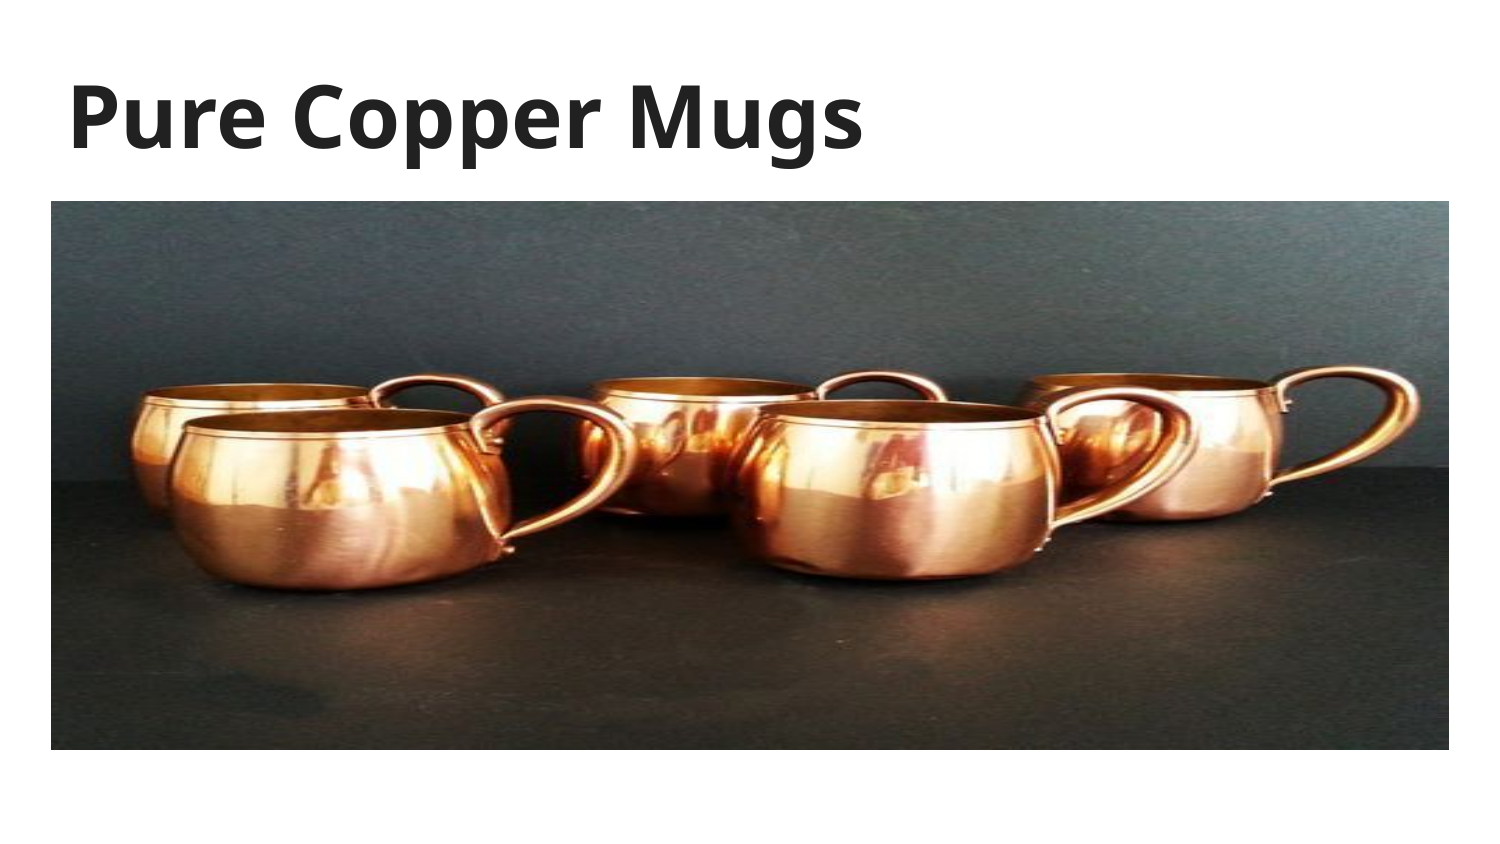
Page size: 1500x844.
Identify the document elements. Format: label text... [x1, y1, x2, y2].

picture [50, 201, 1450, 750]
title Pure Copper Mugs [51, 48, 1449, 180]
